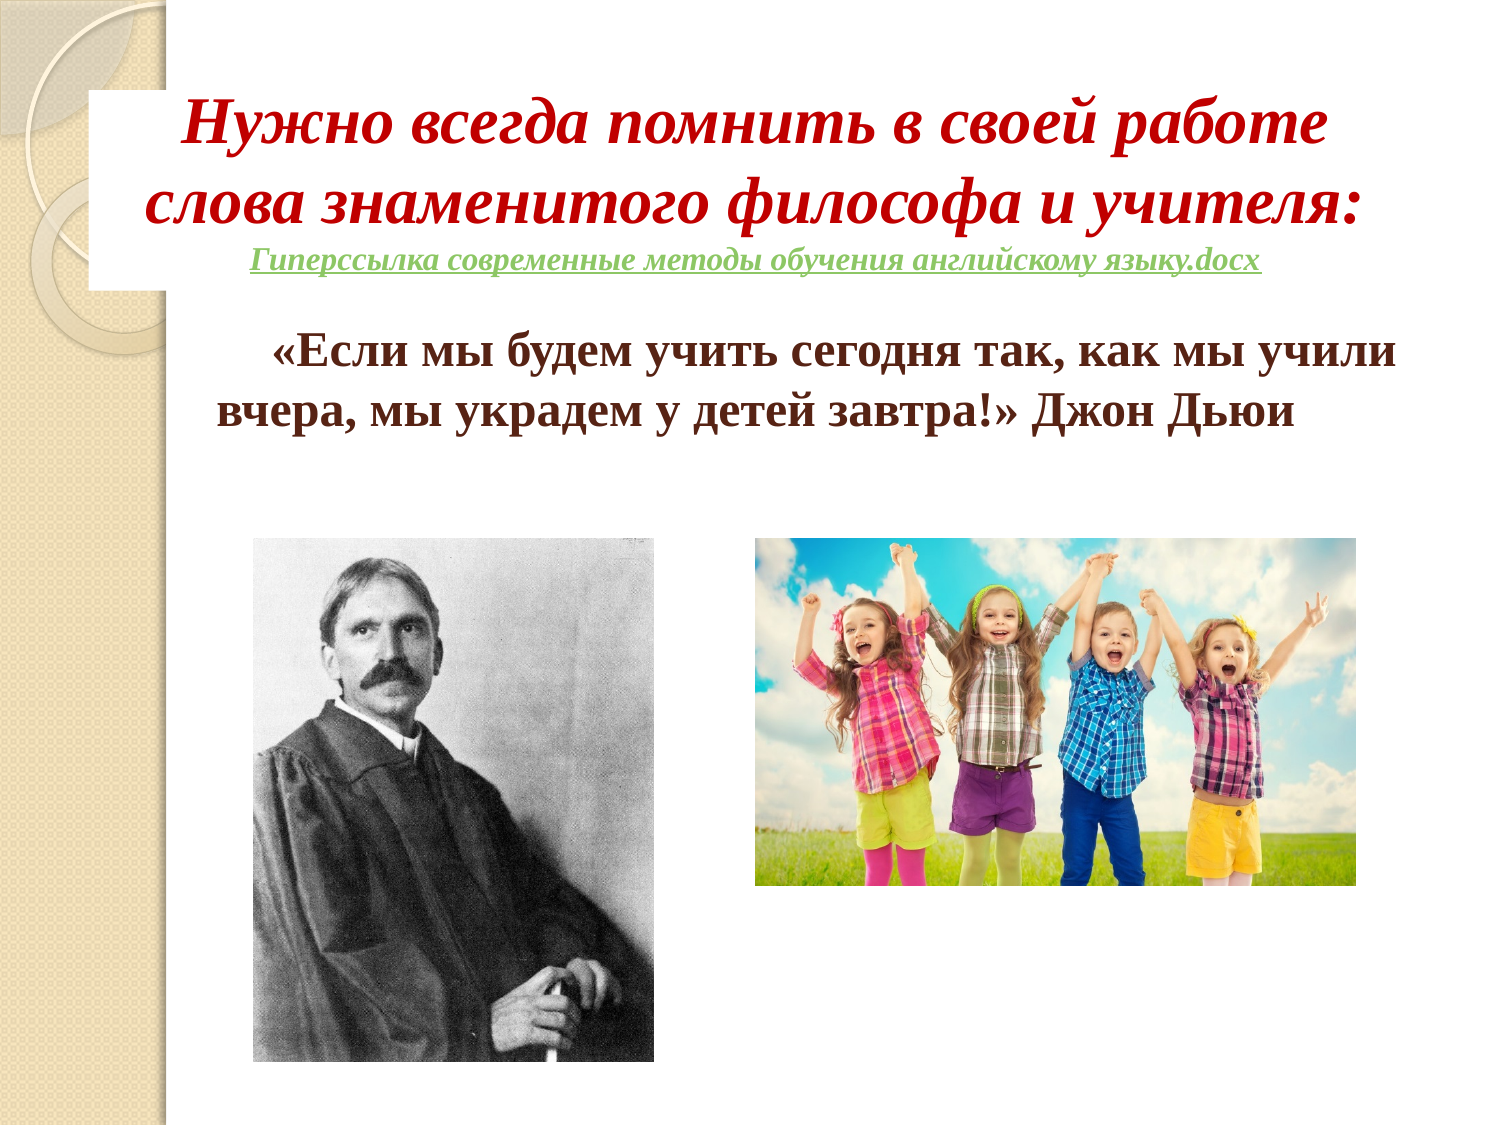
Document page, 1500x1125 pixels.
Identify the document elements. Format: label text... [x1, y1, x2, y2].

picture [755, 538, 1357, 886]
title Нужно всегда помнить в своей работе слова знаменитого философа и учителя: Гиперссылка современные методы обучения английскому языку.docx «Если мы будем учить сегодня так, как мы учили вчера, мы украдем у детей завтра!» Джон Дьюи [88, 90, 1424, 291]
picture [253, 538, 655, 1063]
